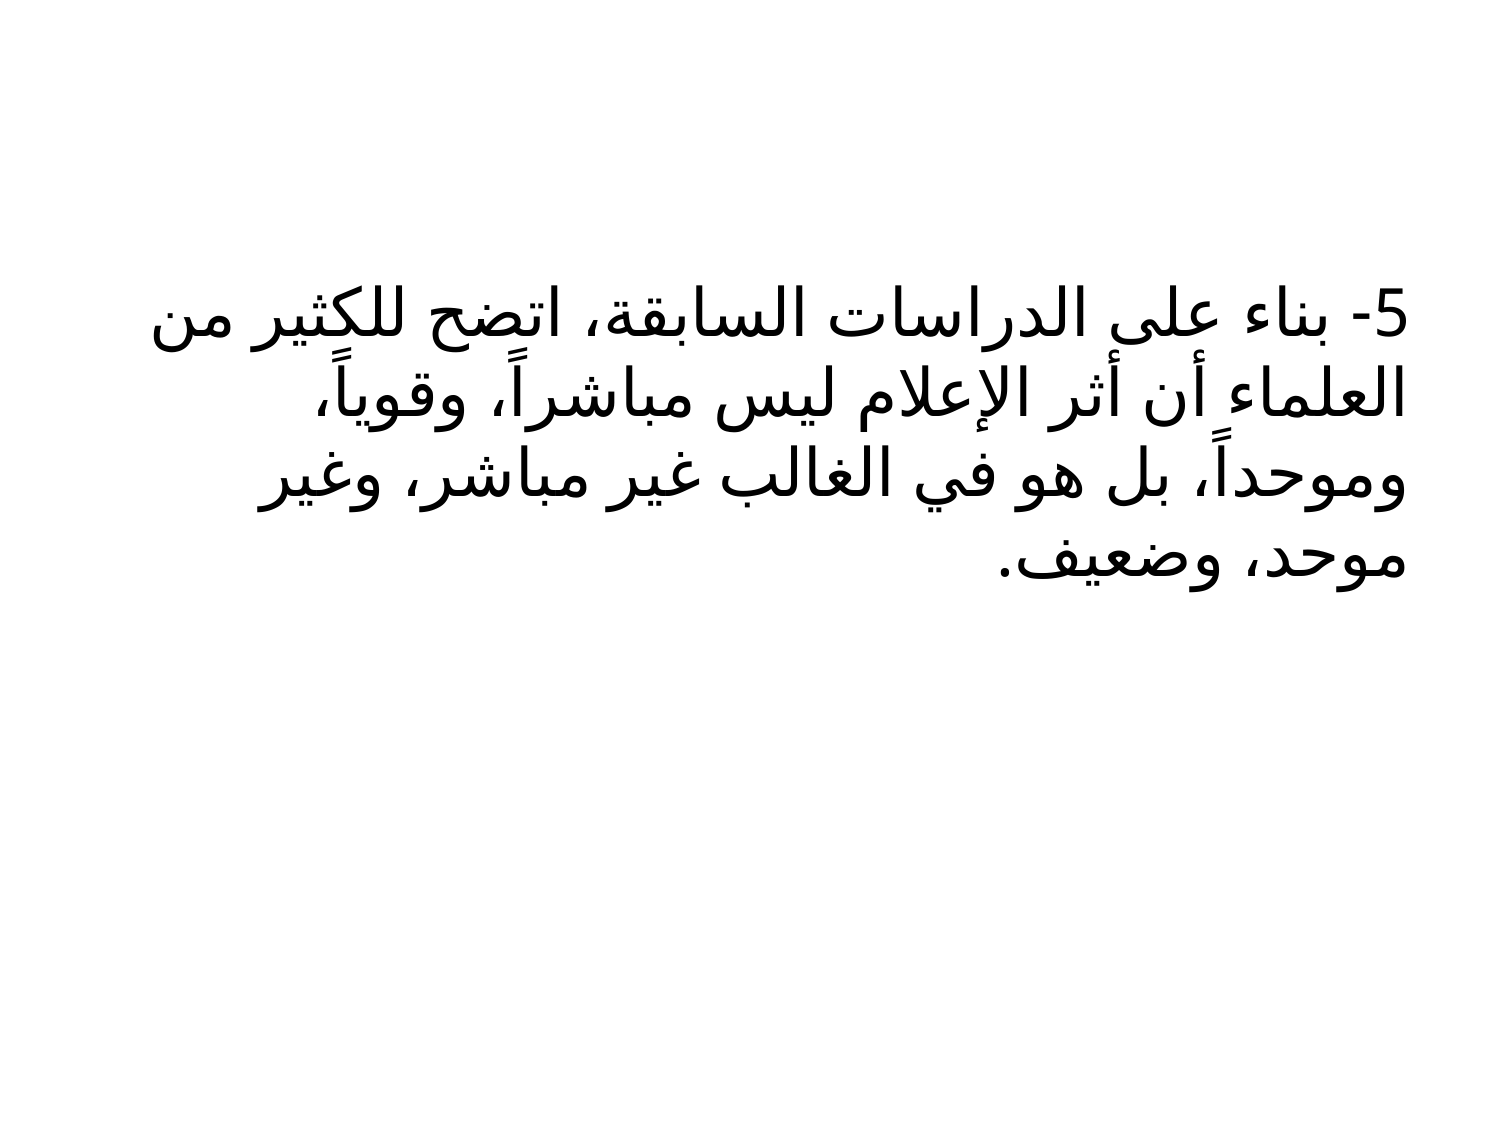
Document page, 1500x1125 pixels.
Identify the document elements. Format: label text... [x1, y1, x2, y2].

list 5- بناء على الدراسات السابقة، اتضح للكثير من العلماء أن أثر الإعلام ليس مباشراً، وقوياً، وموحداً، بل هو في الغالب غير مباشر، وغير موحد، وضعيف. [75, 262, 1425, 1005]
